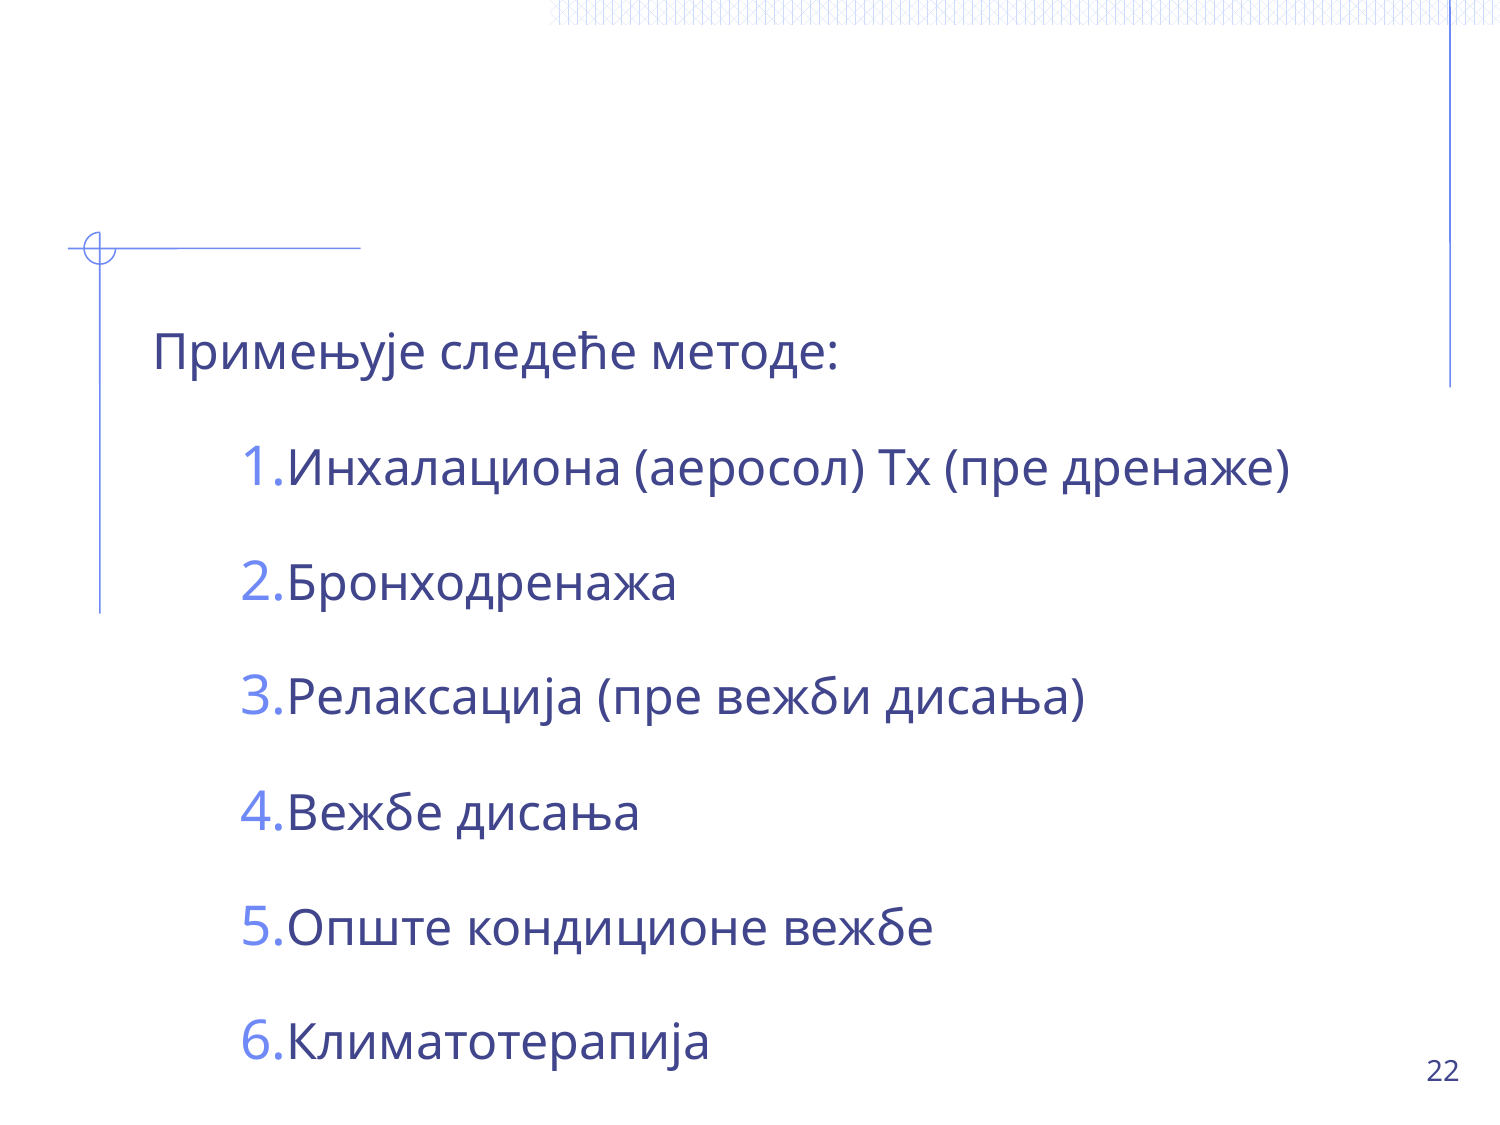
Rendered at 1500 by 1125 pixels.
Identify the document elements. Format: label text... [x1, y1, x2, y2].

slide_number 22 [1162, 1025, 1475, 1100]
list Примењује следеће методе: Инхалациона (аеросол) Тх (пре дренаже) Бронходренажа Релаксација (пре вежби дисања) Вежбе дисања Опште кондиционе вежбе Климатотерапија [137, 312, 1413, 988]
